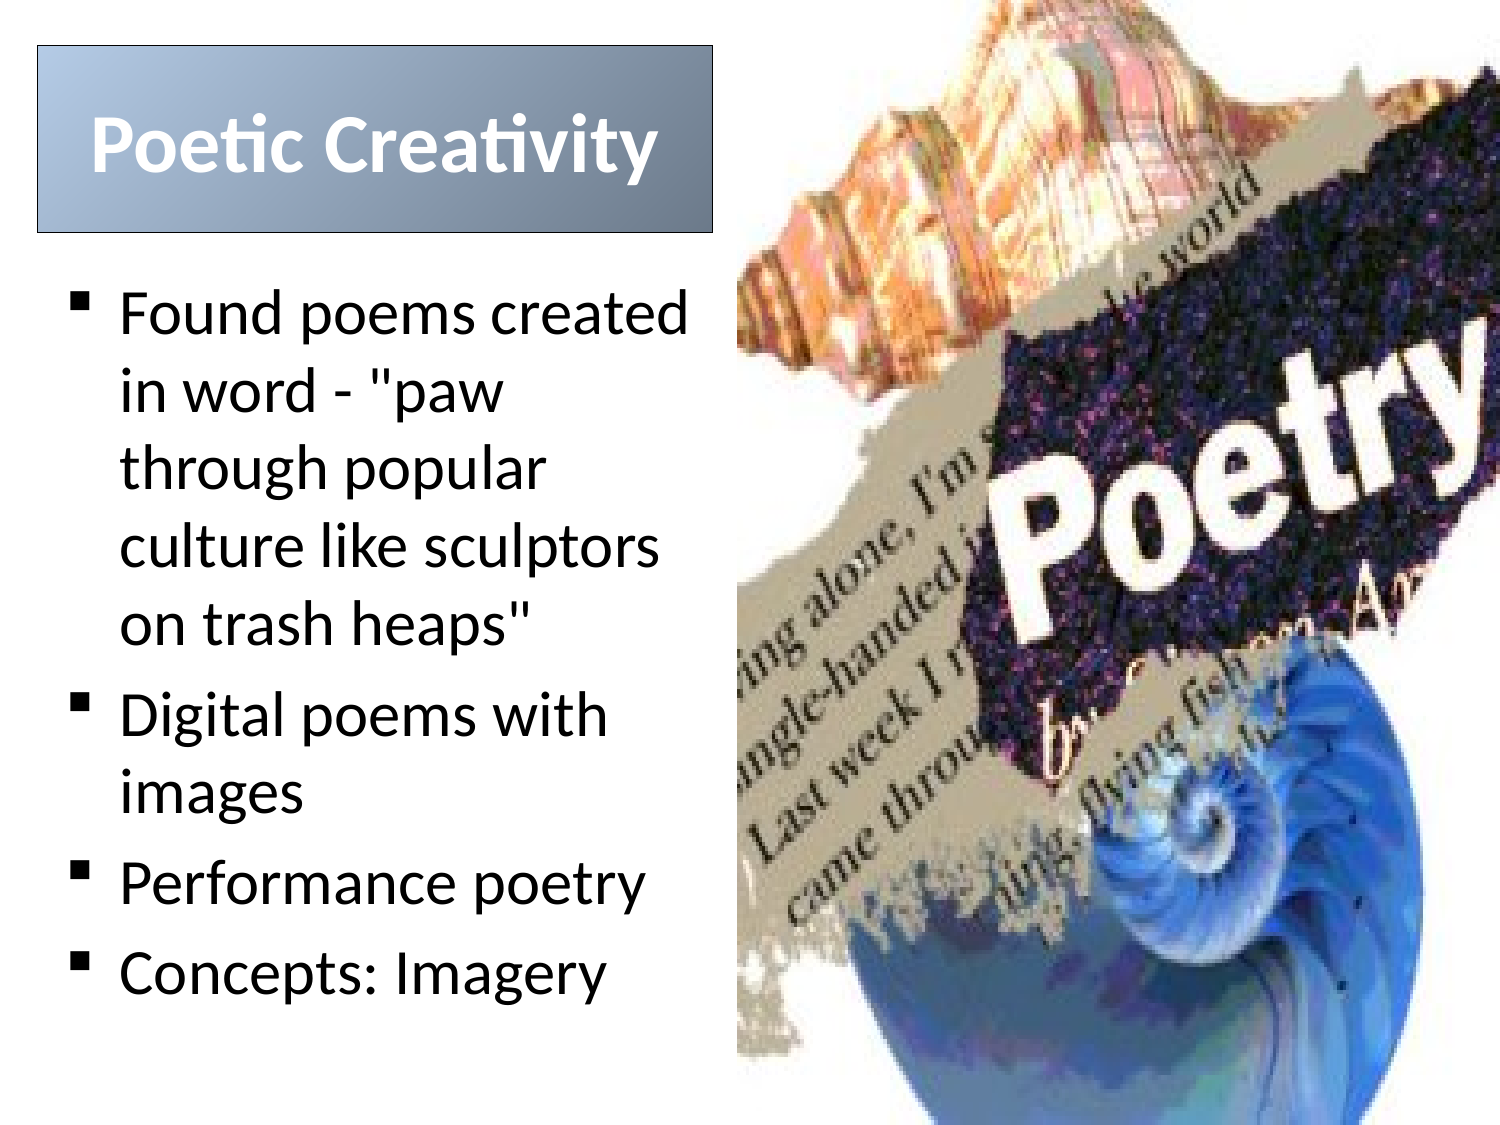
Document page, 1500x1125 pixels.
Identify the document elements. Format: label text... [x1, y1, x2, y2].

list Found poems created in word - "paw through popular culture like sculptors on trash heaps" Digital poems with images Performance poetry Concepts: Imagery [50, 262, 713, 1075]
picture [737, 0, 1500, 1125]
title Poetic Creativity [37, 45, 713, 233]
